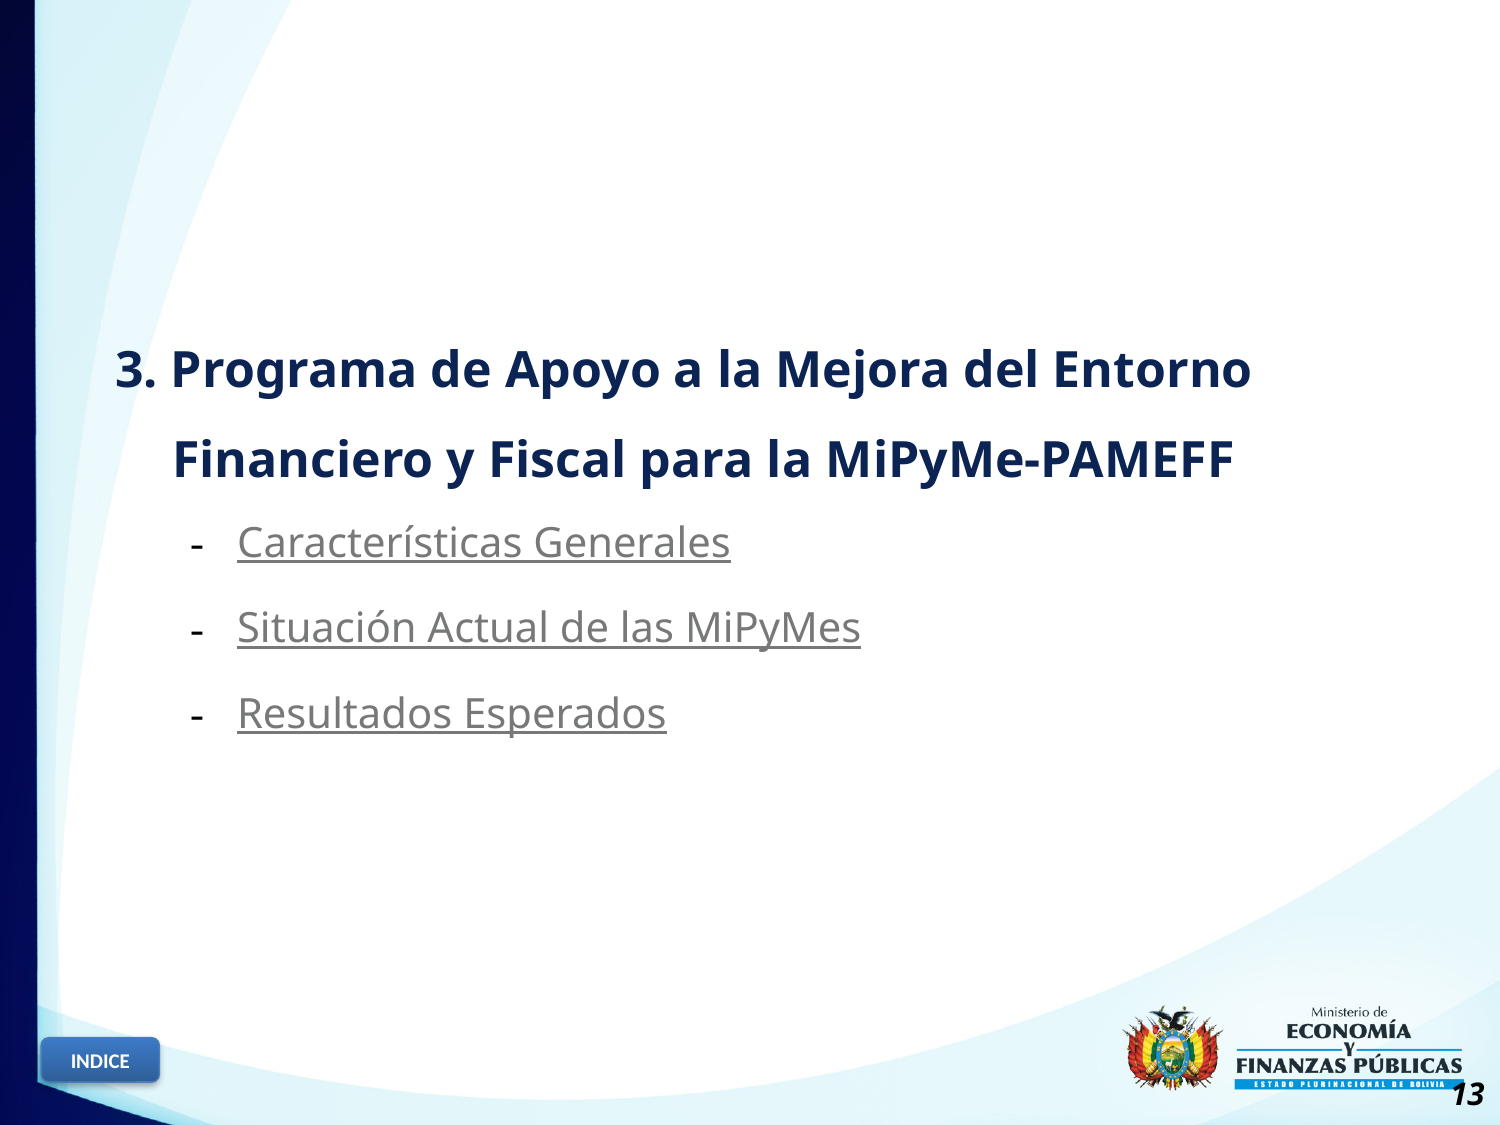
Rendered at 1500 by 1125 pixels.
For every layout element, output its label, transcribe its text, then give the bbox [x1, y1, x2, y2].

text_box 3. Programa de Apoyo a la Mejora del Entorno Financiero y Fiscal para la MiPyMe-PAMEFF Características Generales Situación Actual de las MiPyMes Resultados Esperados [100, 299, 1424, 793]
text_box INDICE [41, 1037, 160, 1083]
picture [0, 0, 1500, 1125]
slide_number 13 [1124, 1046, 1500, 1125]
